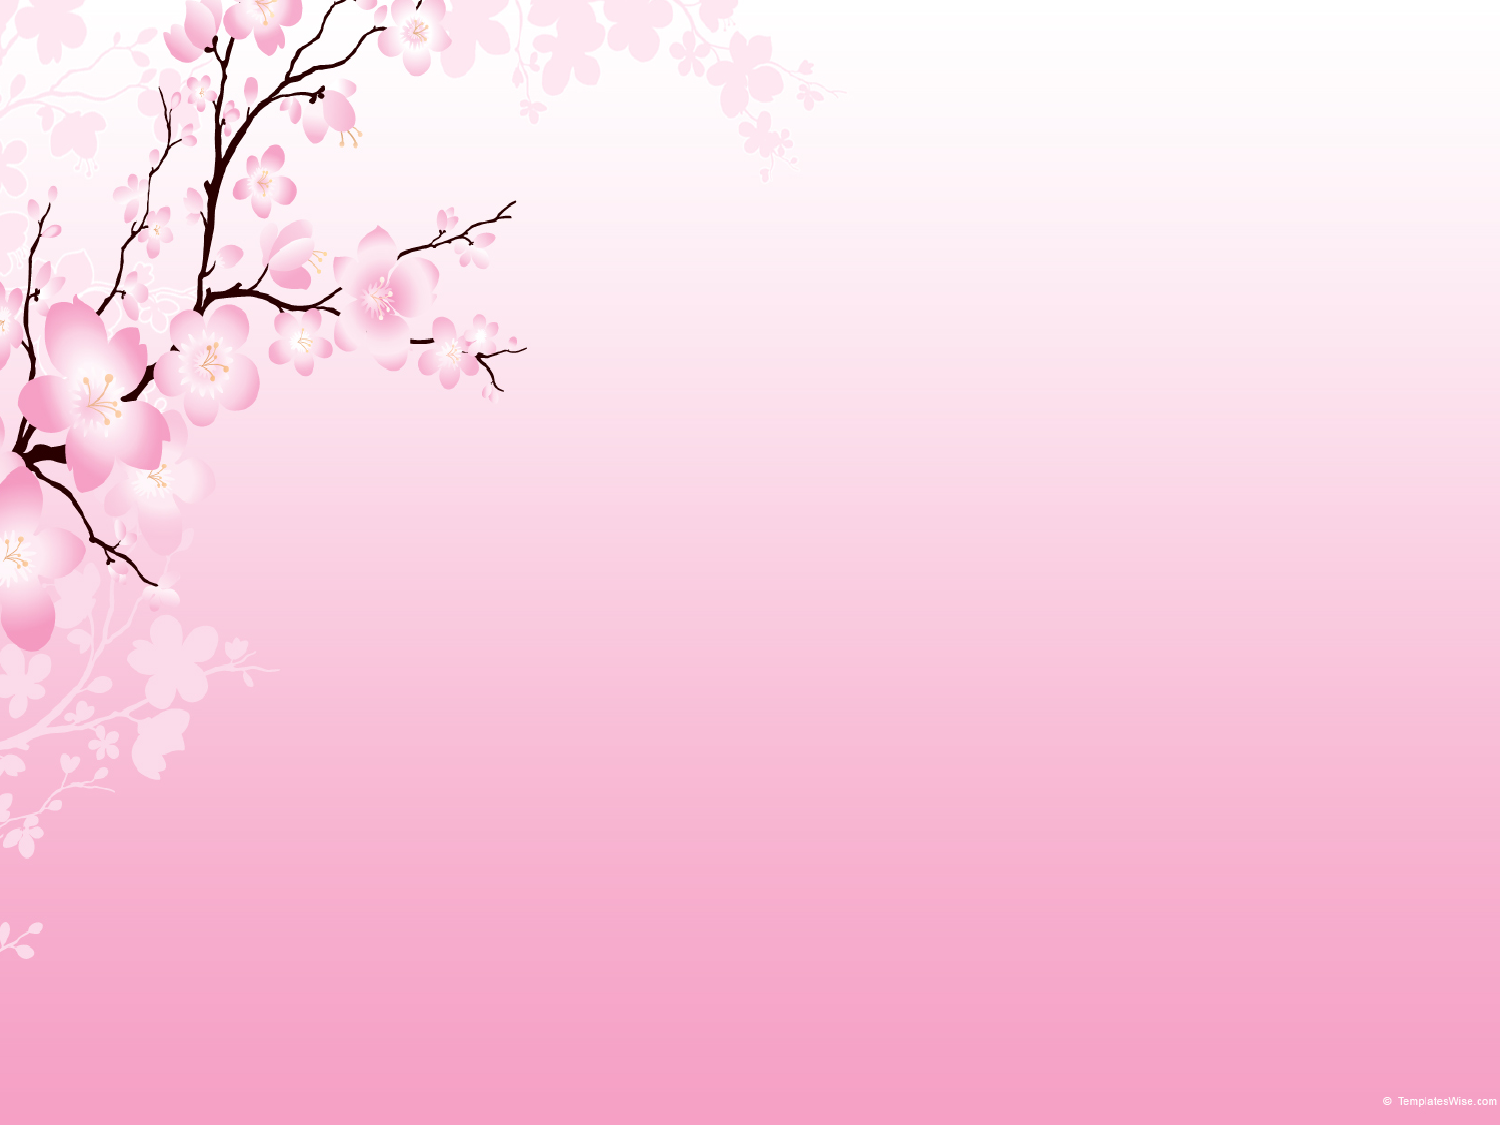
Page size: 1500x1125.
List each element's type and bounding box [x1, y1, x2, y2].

list [0, 0, 1500, 1125]
